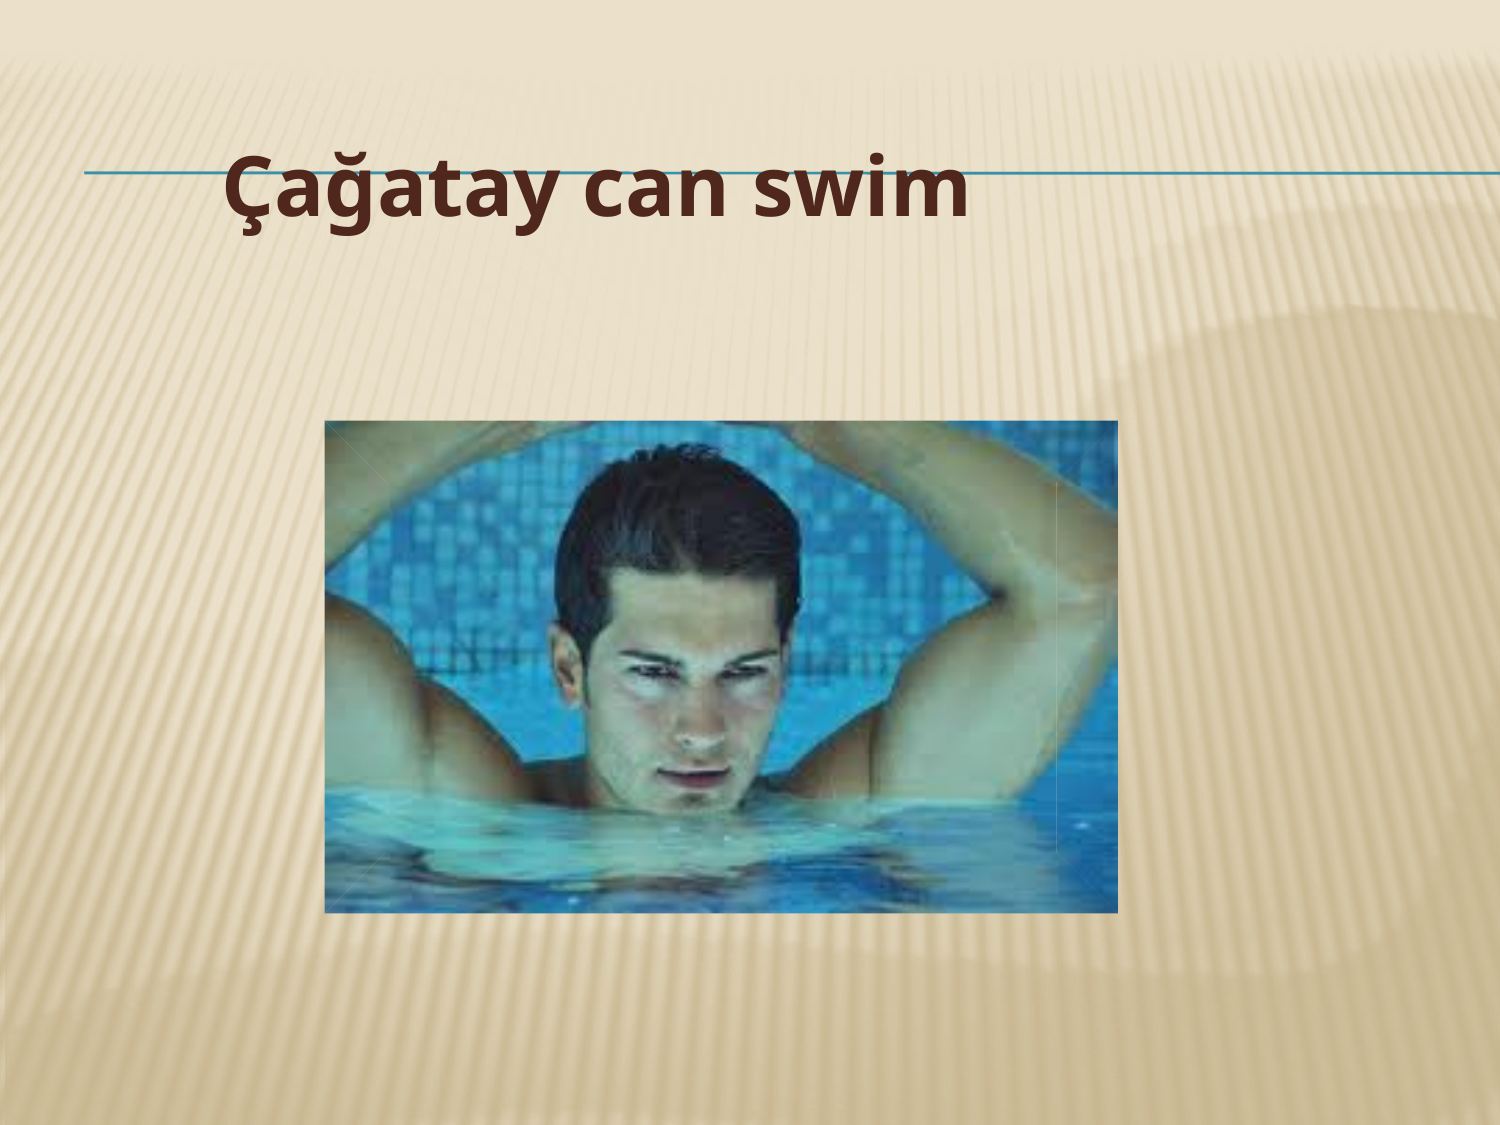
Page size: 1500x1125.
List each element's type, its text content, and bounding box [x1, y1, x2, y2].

list Çağatay can swim [206, 125, 1466, 1025]
picture [324, 420, 1119, 914]
